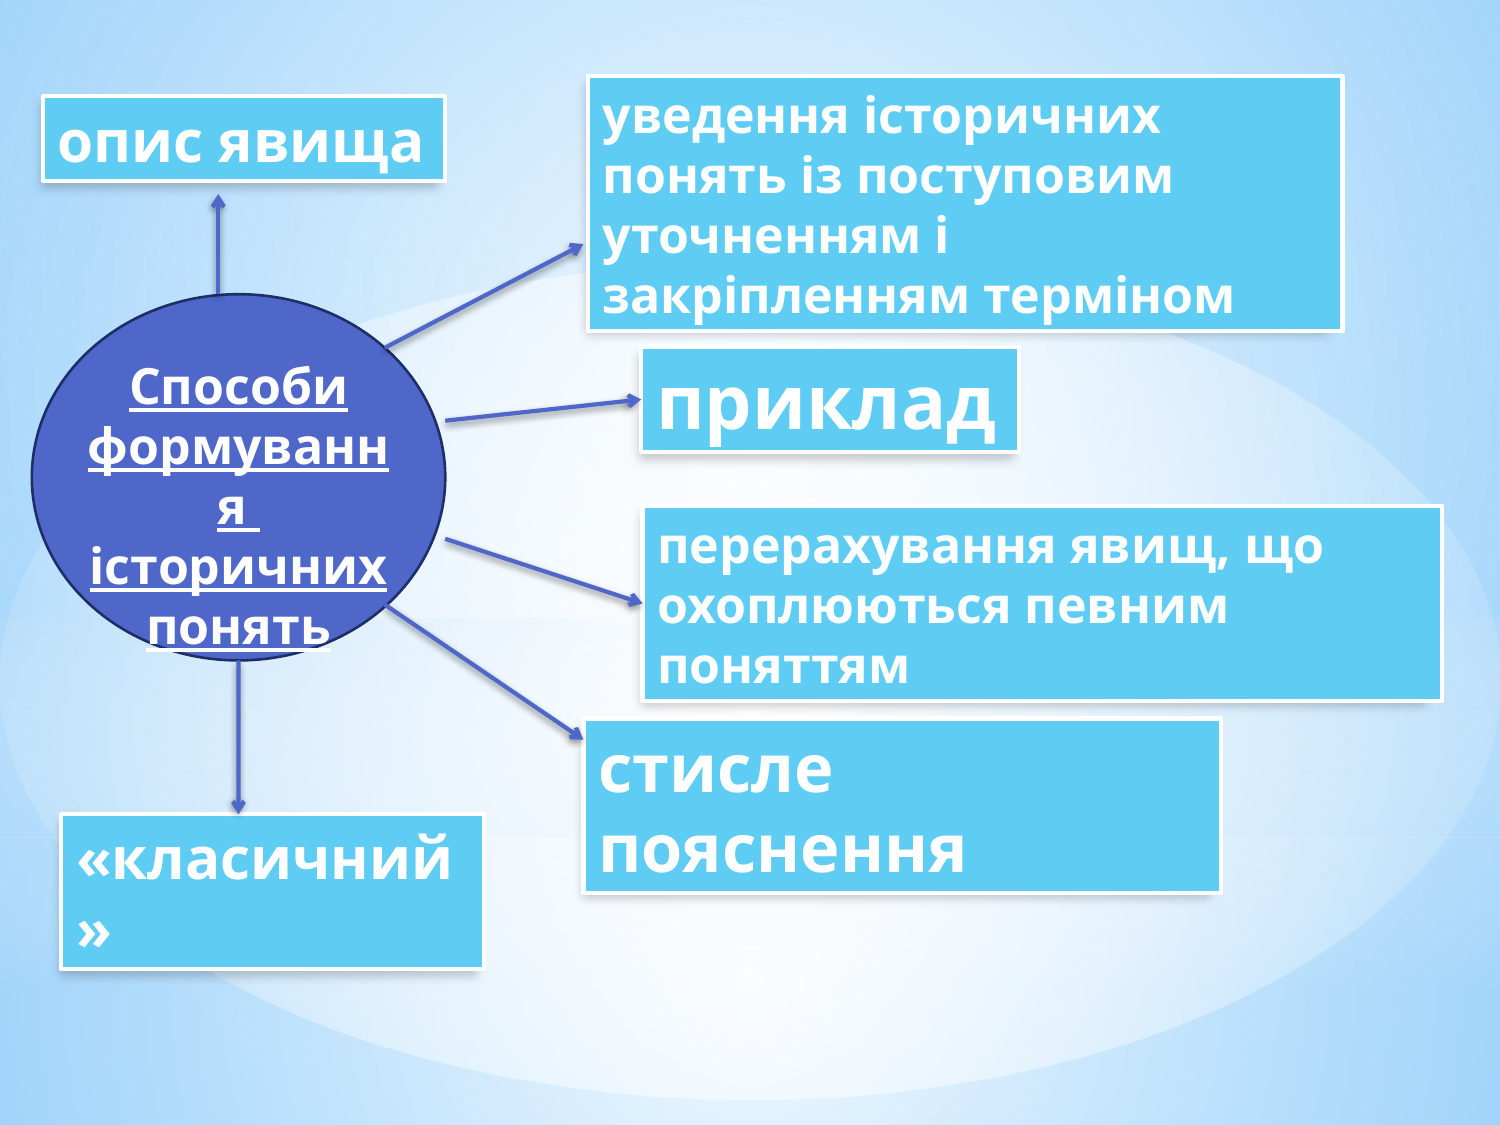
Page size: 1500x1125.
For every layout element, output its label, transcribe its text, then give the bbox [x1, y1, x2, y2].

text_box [444, 538, 643, 575]
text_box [444, 399, 642, 421]
text_box опис явища [41, 94, 447, 183]
text_box [91, 292, 379, 347]
text_box Способи формування історичних понять [61, 347, 416, 662]
text_box стисле пояснення [581, 716, 1223, 895]
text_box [384, 243, 584, 348]
text_box [30, 381, 61, 574]
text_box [384, 604, 584, 740]
text_box уведення історичних понять із поступовим уточненням і закріпленням терміном [586, 74, 1345, 333]
text_box [416, 381, 447, 574]
text_box «класичний» [59, 812, 486, 971]
text_box перерахування явищ, що охоплюються певним поняттям [640, 504, 1444, 703]
text_box приклад [639, 345, 1021, 454]
